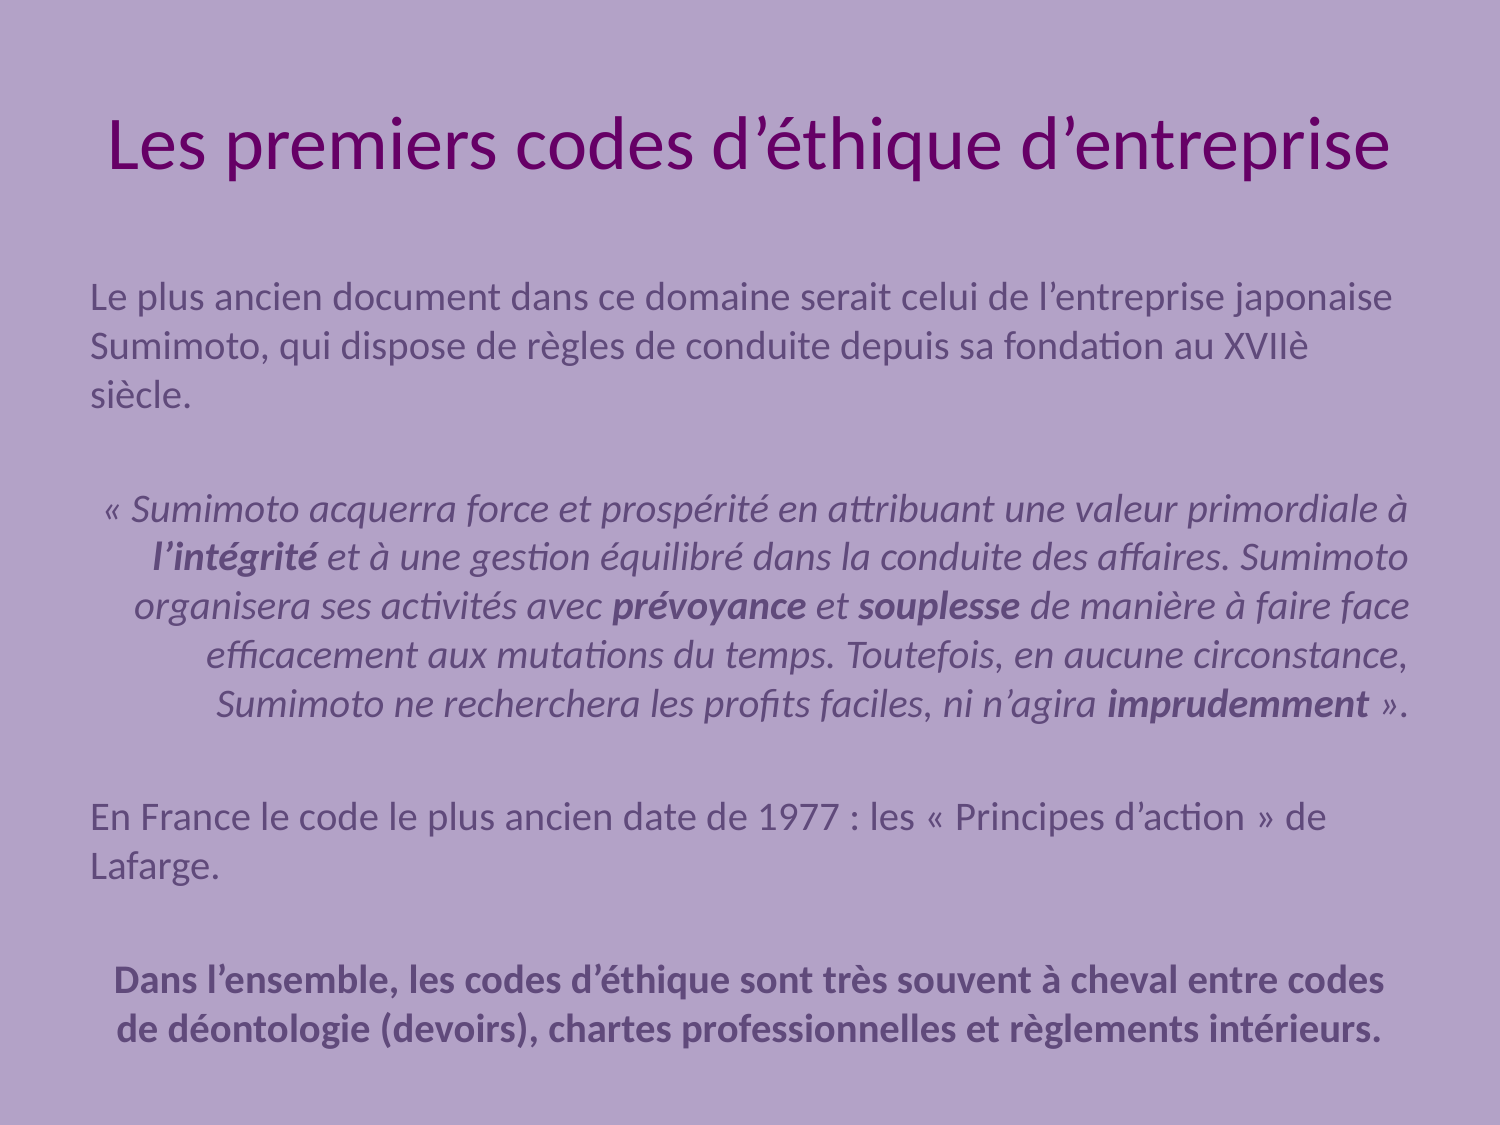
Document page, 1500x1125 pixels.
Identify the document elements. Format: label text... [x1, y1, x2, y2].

title Les premiers codes d’éthique d’entreprise [75, 45, 1425, 233]
list Le plus ancien document dans ce domaine serait celui de l’entreprise japonaise Sumimoto, qui dispose de règles de conduite depuis sa fondation au XVIIè siècle. « Sumimoto acquerra force et prospérité en attribuant une valeur primordiale à l’intégrité et à une gestion équilibré dans la conduite des affaires. Sumimoto organisera ses activités avec prévoyance et souplesse de manière à faire face efficacement aux mutations du temps. Toutefois, en aucune circonstance, Sumimoto ne recherchera les profits faciles, ni n’agira imprudemment ». En France le code le plus ancien date de 1977 : les « Principes d’action » de Lafarge. Dans l’ensemble, les codes d’éthique sont très souvent à cheval entre codes de déontologie (devoirs), chartes professionnelles et règlements intérieurs. [75, 262, 1425, 1059]
